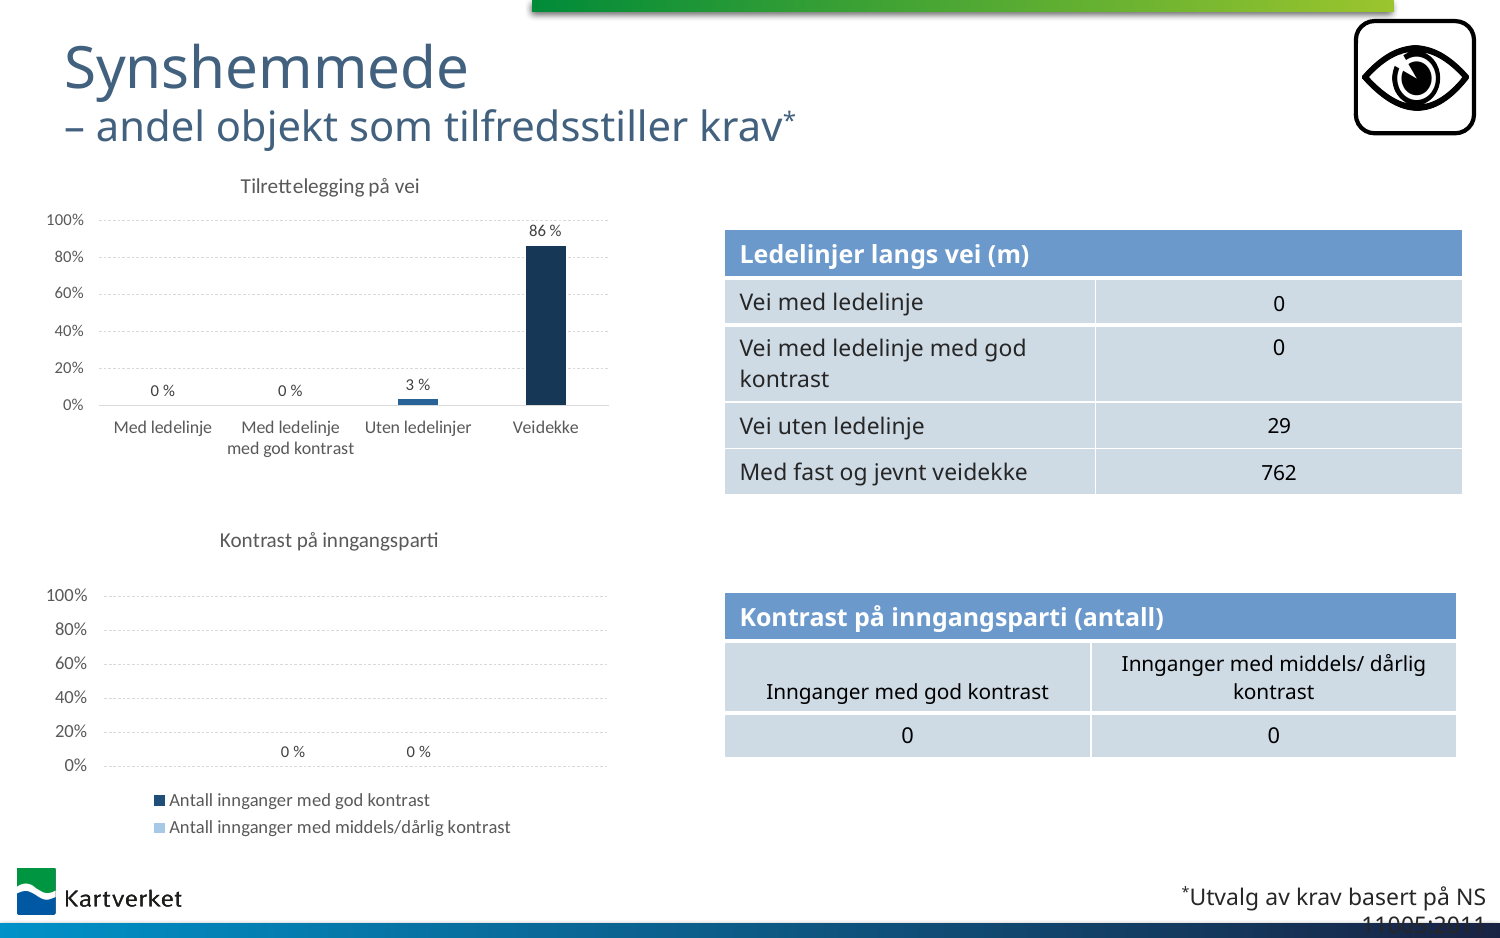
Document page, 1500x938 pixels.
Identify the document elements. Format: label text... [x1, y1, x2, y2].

table_cell 0 [1096, 280, 1462, 323]
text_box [1355, 20, 1475, 134]
table_cell 0 [725, 715, 1090, 757]
table_cell 29 [1096, 403, 1462, 448]
table_cell Vei med ledelinje [725, 280, 1095, 323]
table_cell 0 [1096, 327, 1462, 401]
table_cell Med fast og jevnt veidekke [725, 449, 1095, 494]
picture [41, 520, 618, 846]
text_box *Utvalg av krav basert på NS 11005:2011 [1068, 873, 1500, 938]
text_box Synshemmede – andel objekt som tilfredsstiller krav* [49, 24, 1431, 158]
table_cell 0 [1092, 715, 1456, 757]
table_cell Vei med ledelinje med god kontrast [725, 327, 1095, 401]
table_cell Innganger med middels/ dårlig kontrast [1092, 643, 1456, 711]
table_header Kontrast på inngangsparti (antall) [725, 593, 1456, 639]
table_cell 762 [1096, 449, 1462, 494]
picture [41, 166, 619, 492]
table_cell Innganger med god kontrast [725, 643, 1090, 711]
table_cell Vei uten ledelinje [725, 403, 1095, 448]
table_header Ledelinjer langs vei (m) [725, 230, 1462, 276]
